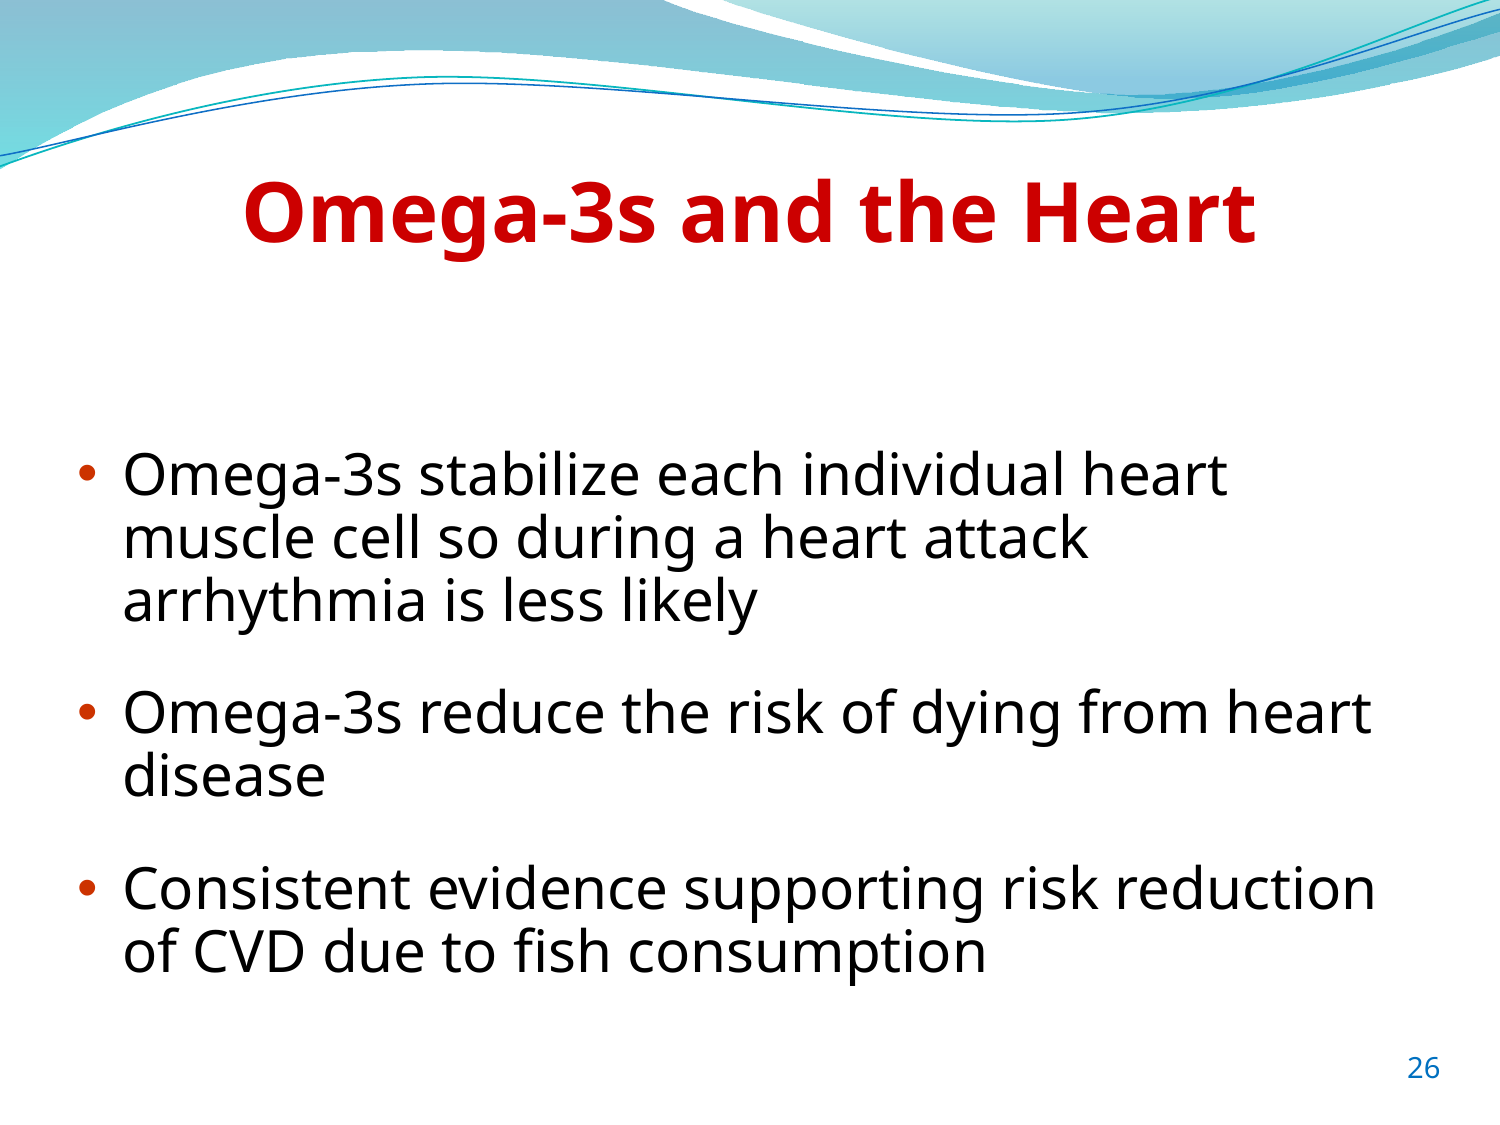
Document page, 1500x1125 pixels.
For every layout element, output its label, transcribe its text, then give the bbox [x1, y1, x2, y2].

text_box Omega-3s stabilize each individual heart muscle cell so during a heart attack arrhythmia is less likely Omega-3s reduce the risk of dying from heart disease Consistent evidence supporting risk reduction of CVD due to fish consumption [62, 437, 1413, 963]
text_box 26 [1349, 1012, 1498, 1125]
title Omega-3s and the Heart [0, 0, 1500, 260]
